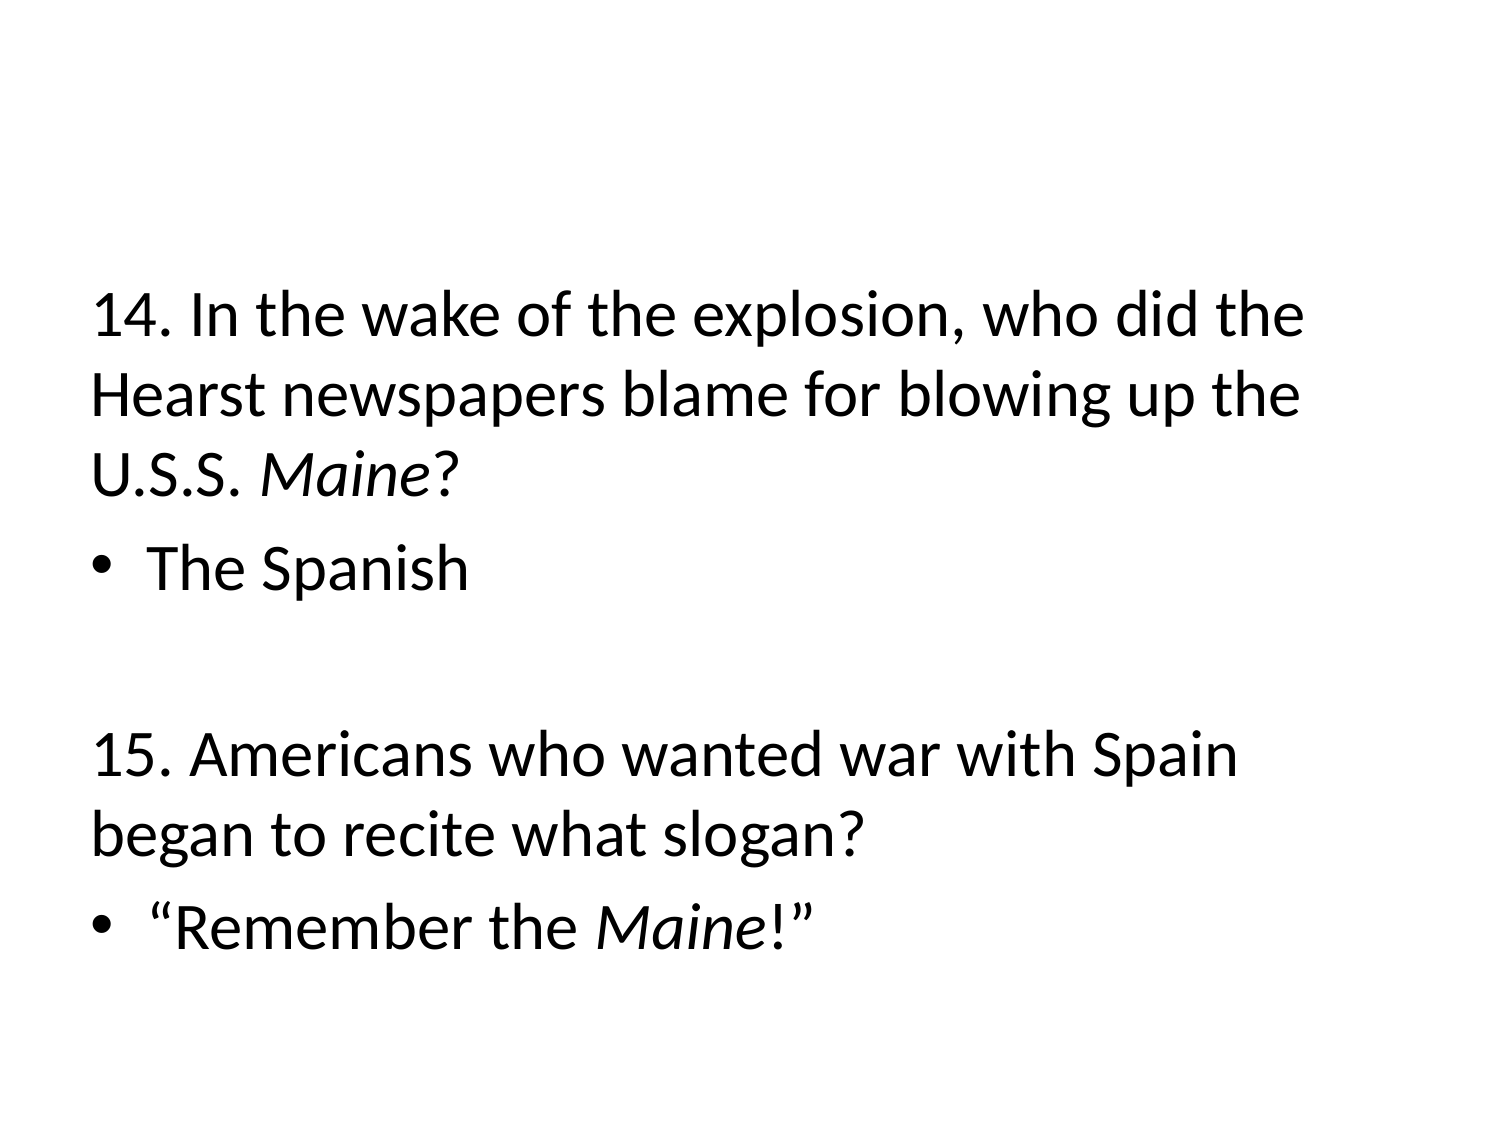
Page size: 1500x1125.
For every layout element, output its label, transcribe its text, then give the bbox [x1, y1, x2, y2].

list 14. In the wake of the explosion, who did the Hearst newspapers blame for blowing up the U.S.S. Maine? The Spanish 15. Americans who wanted war with Spain began to recite what slogan? “Remember the Maine!” [75, 262, 1425, 1005]
